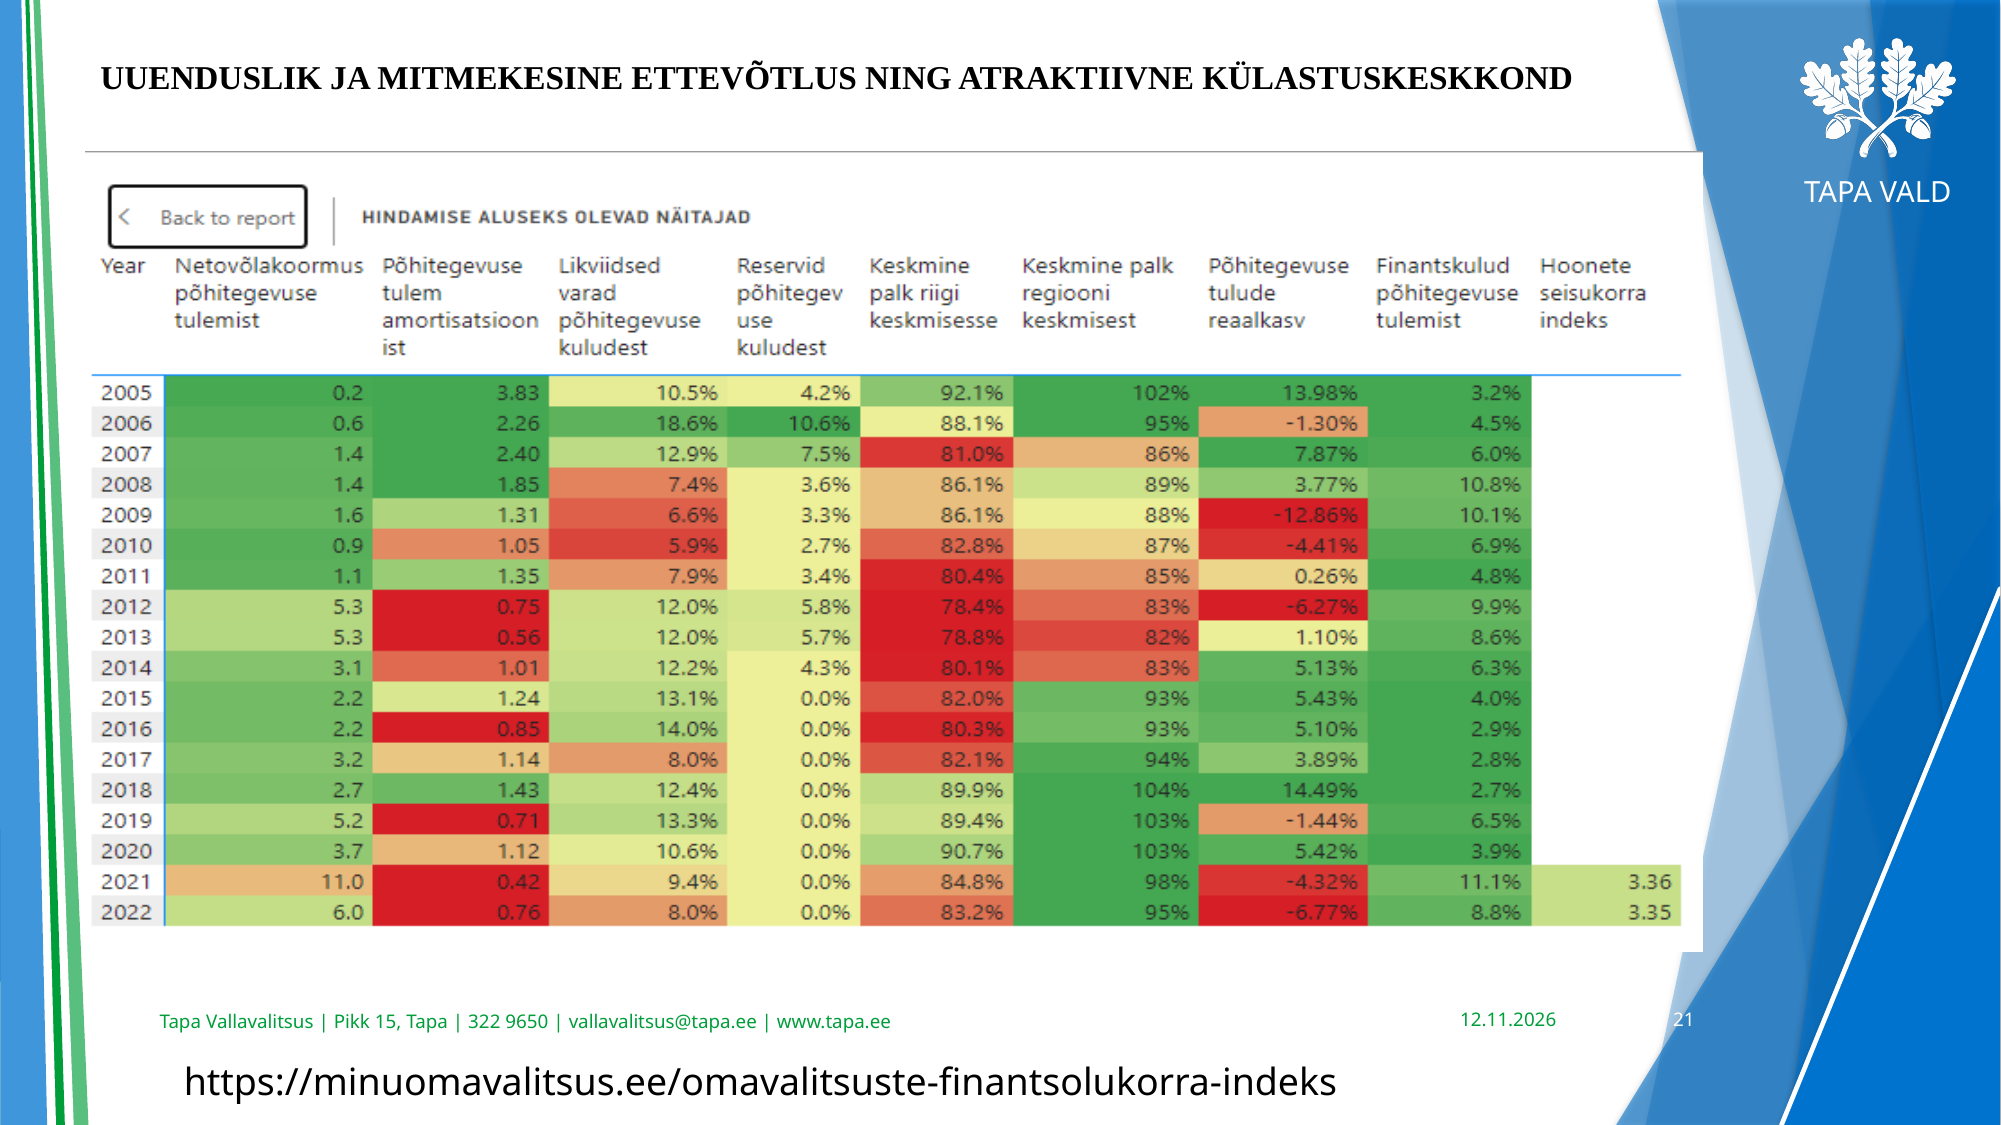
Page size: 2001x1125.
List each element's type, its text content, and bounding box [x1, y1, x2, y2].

footer Tapa Vallavalitsus | Pikk 15, Tapa | 322 9650 | vallavalitsus@tapa.ee | www.tapa.ee [144, 992, 1396, 1053]
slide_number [1421, 990, 1572, 1051]
slide_number 21 [1597, 990, 1710, 1051]
text_box https://minuomavalitsus.ee/omavalitsuste-finantsolukorra-indeks [168, 1050, 1546, 1111]
picture [85, 151, 1703, 953]
text_box UUENDUSLIK JA MITMEKESINE ETTEVÕTLUS NING ATRAKTIIVNE KÜLASTUSKESKKOND [85, 48, 1656, 104]
picture [1800, 38, 1956, 158]
